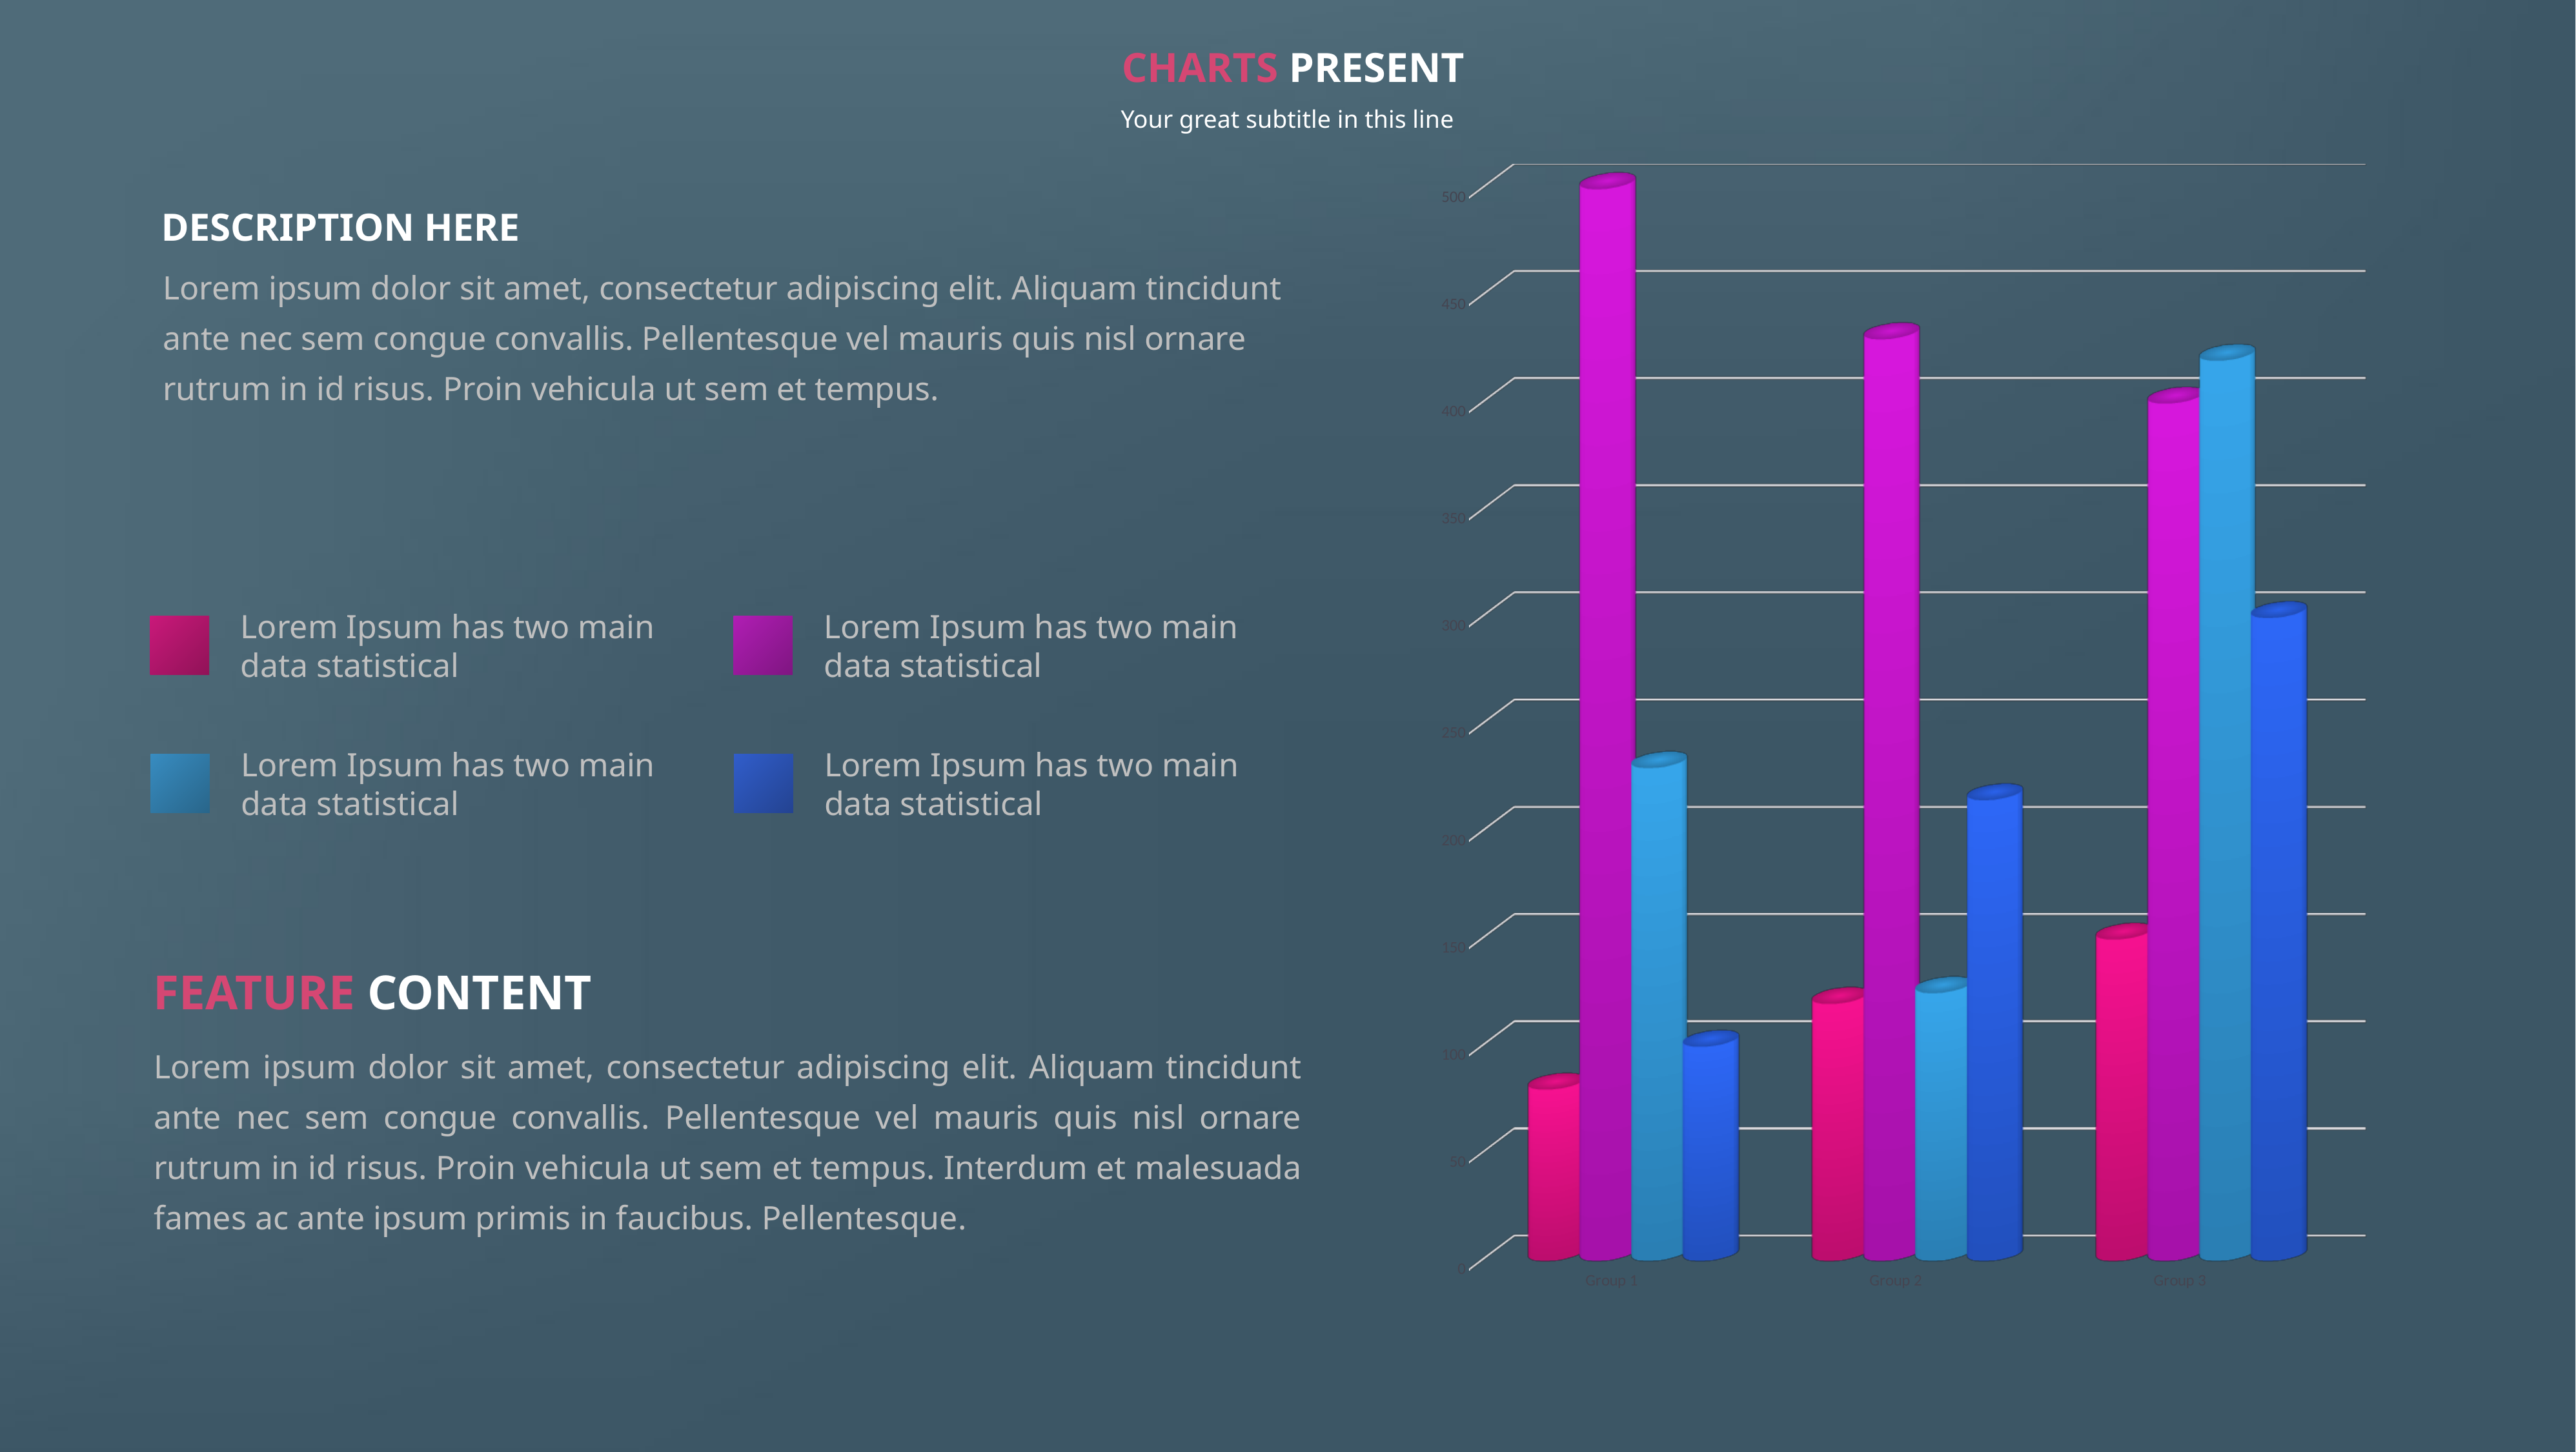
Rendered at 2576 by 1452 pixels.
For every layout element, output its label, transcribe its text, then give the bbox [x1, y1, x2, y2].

text_box [732, 614, 794, 676]
chart [1408, 139, 2393, 1388]
text_box [148, 614, 210, 676]
picture [0, 0, 2576, 1452]
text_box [136, 193, 1369, 421]
text_box Lorem Ipsum has two main data statistical [217, 594, 710, 696]
text_box [149, 752, 211, 814]
text_box Lorem Ipsum has two main data statistical [801, 732, 1279, 834]
text_box Lorem Ipsum has two main data statistical [800, 594, 1279, 696]
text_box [803, 32, 1783, 146]
text_box Lorem Ipsum has two main data statistical [218, 732, 711, 834]
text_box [127, 957, 1328, 1251]
text_box [733, 752, 795, 814]
